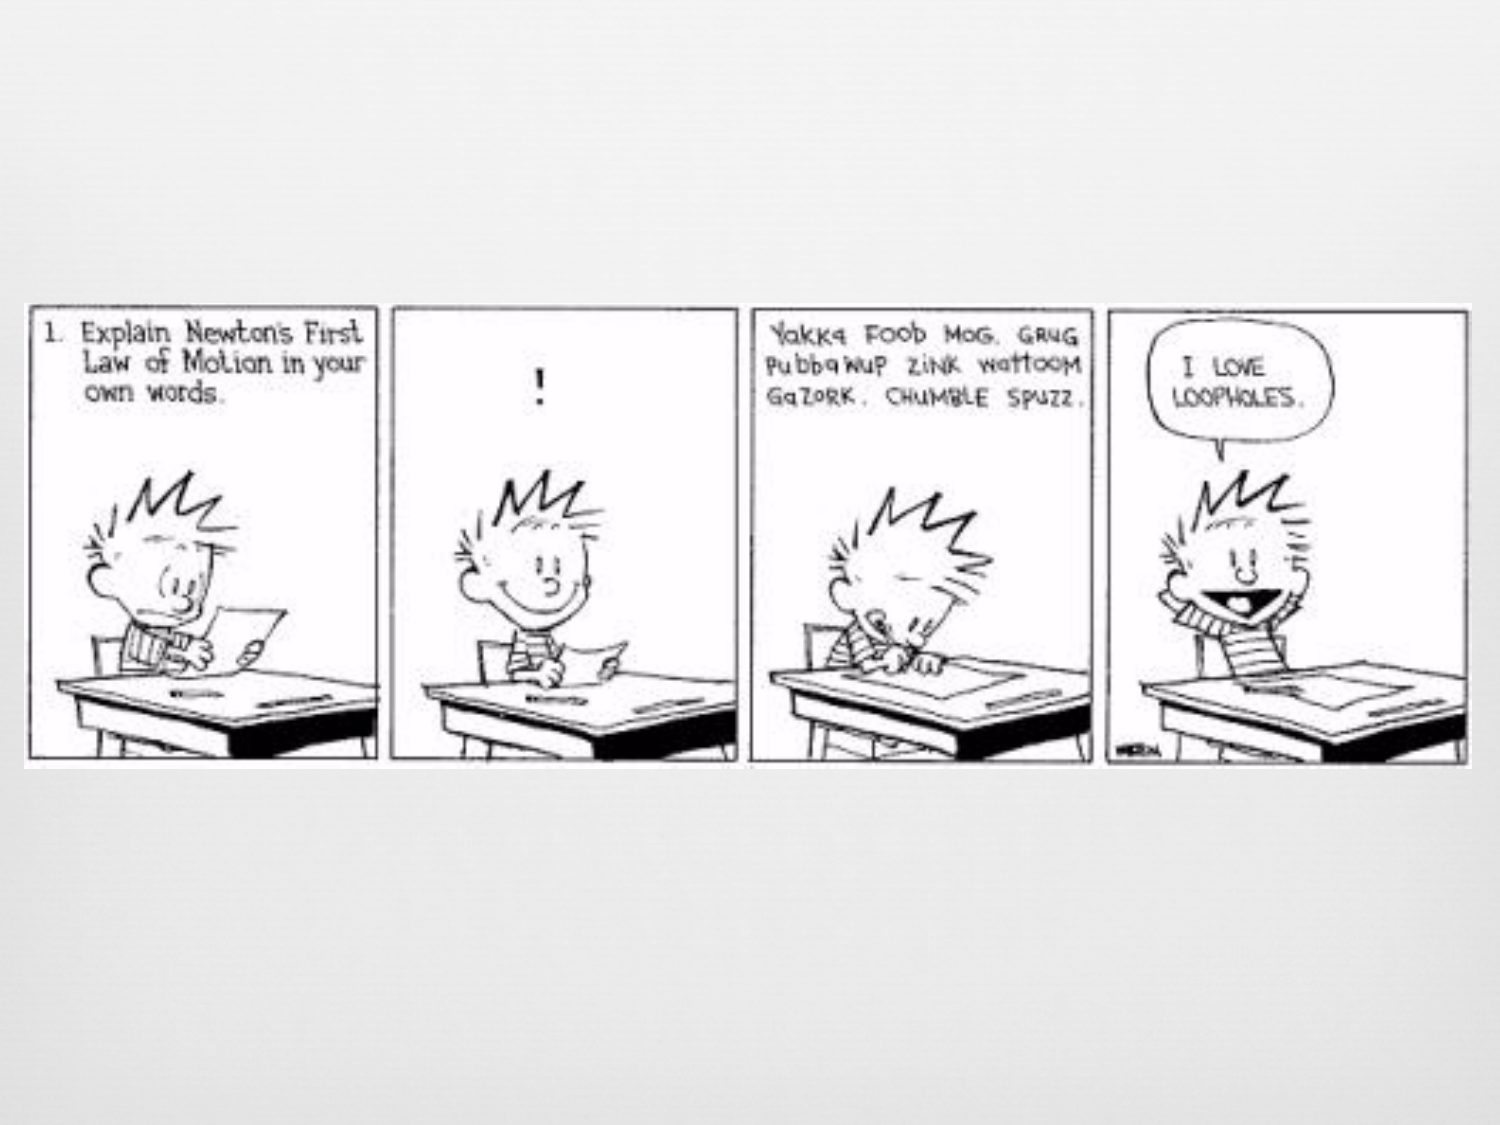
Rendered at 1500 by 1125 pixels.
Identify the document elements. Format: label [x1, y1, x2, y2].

picture [24, 303, 1472, 770]
